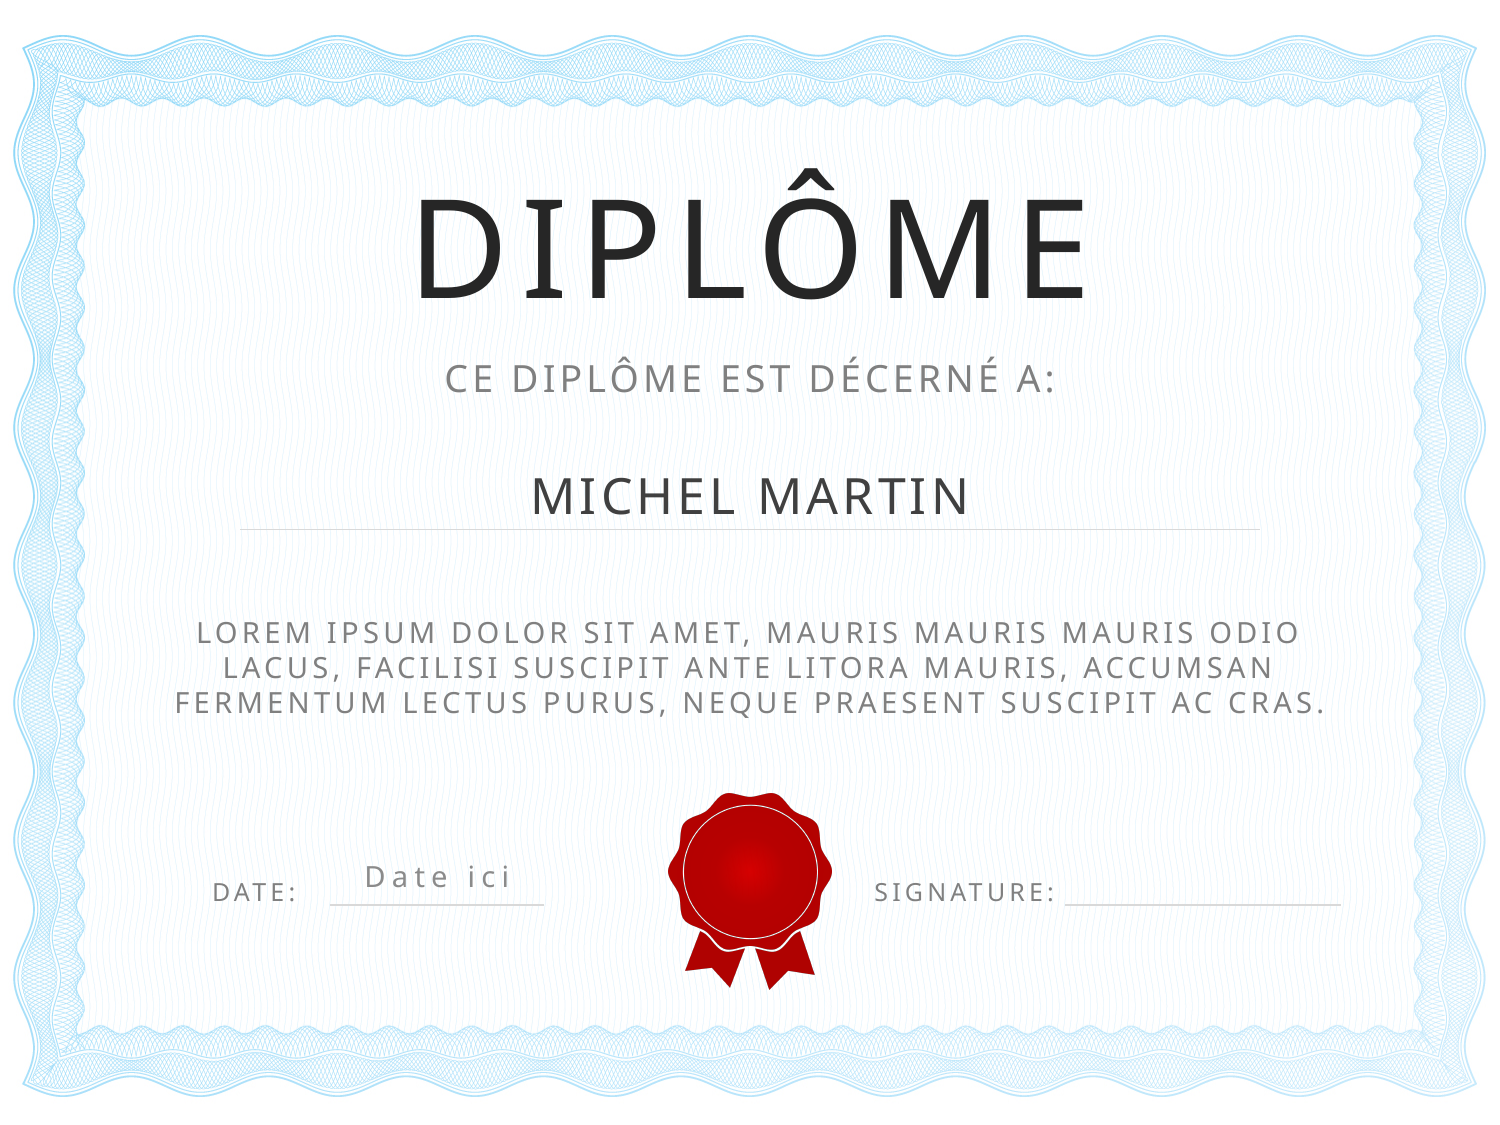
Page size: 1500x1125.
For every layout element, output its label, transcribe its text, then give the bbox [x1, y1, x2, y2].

title Diplôme [103, 152, 1397, 335]
slide_number Date ici [301, 846, 573, 906]
picture [0, 0, 1500, 1125]
list Michel Martin [159, 456, 1341, 533]
list Ce diplôme est décerné a: [159, 347, 1341, 409]
subtitle Lorem ipsum dolor sit amet, mauris mauris mauris odio lacus, facilisi suscipit ante litora mauris, accumsan fermentum lectus purus, neque praesent suscipit ac cras. [159, 606, 1341, 728]
